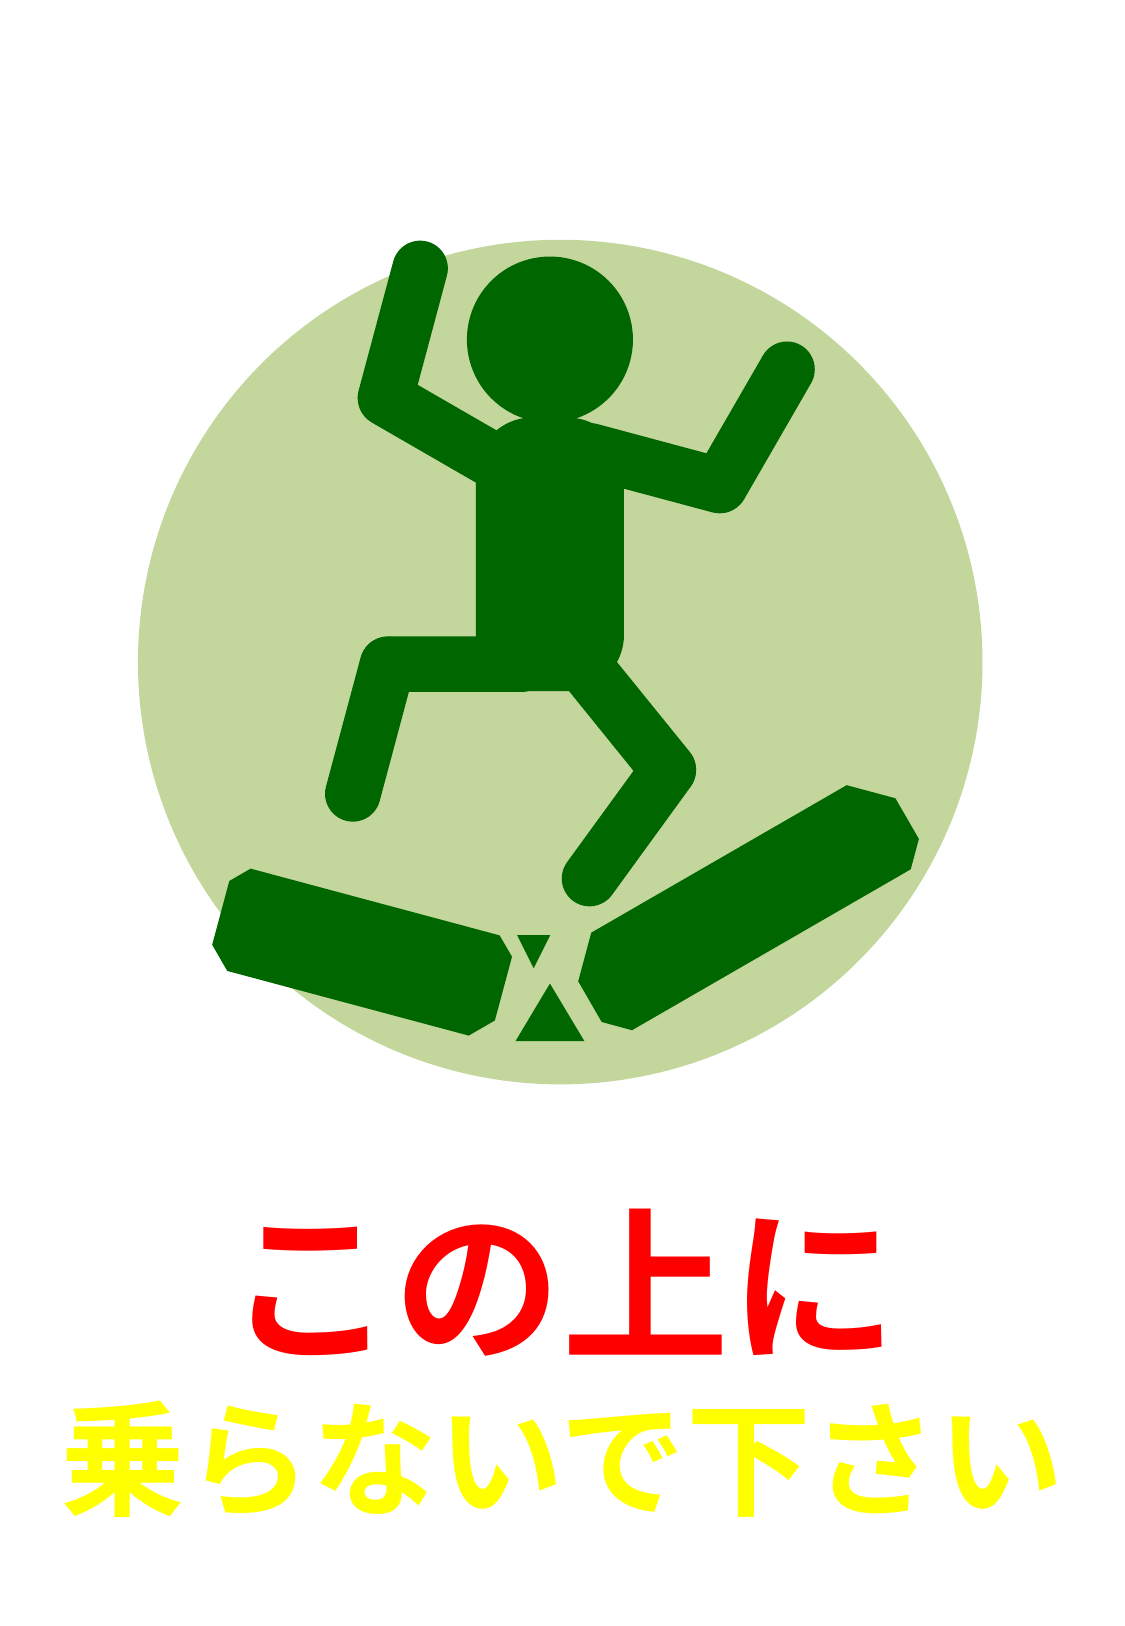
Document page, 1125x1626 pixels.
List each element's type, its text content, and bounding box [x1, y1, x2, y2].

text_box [137, 239, 983, 1085]
text_box この上に 乗らないで下さい [0, 1174, 1125, 1539]
